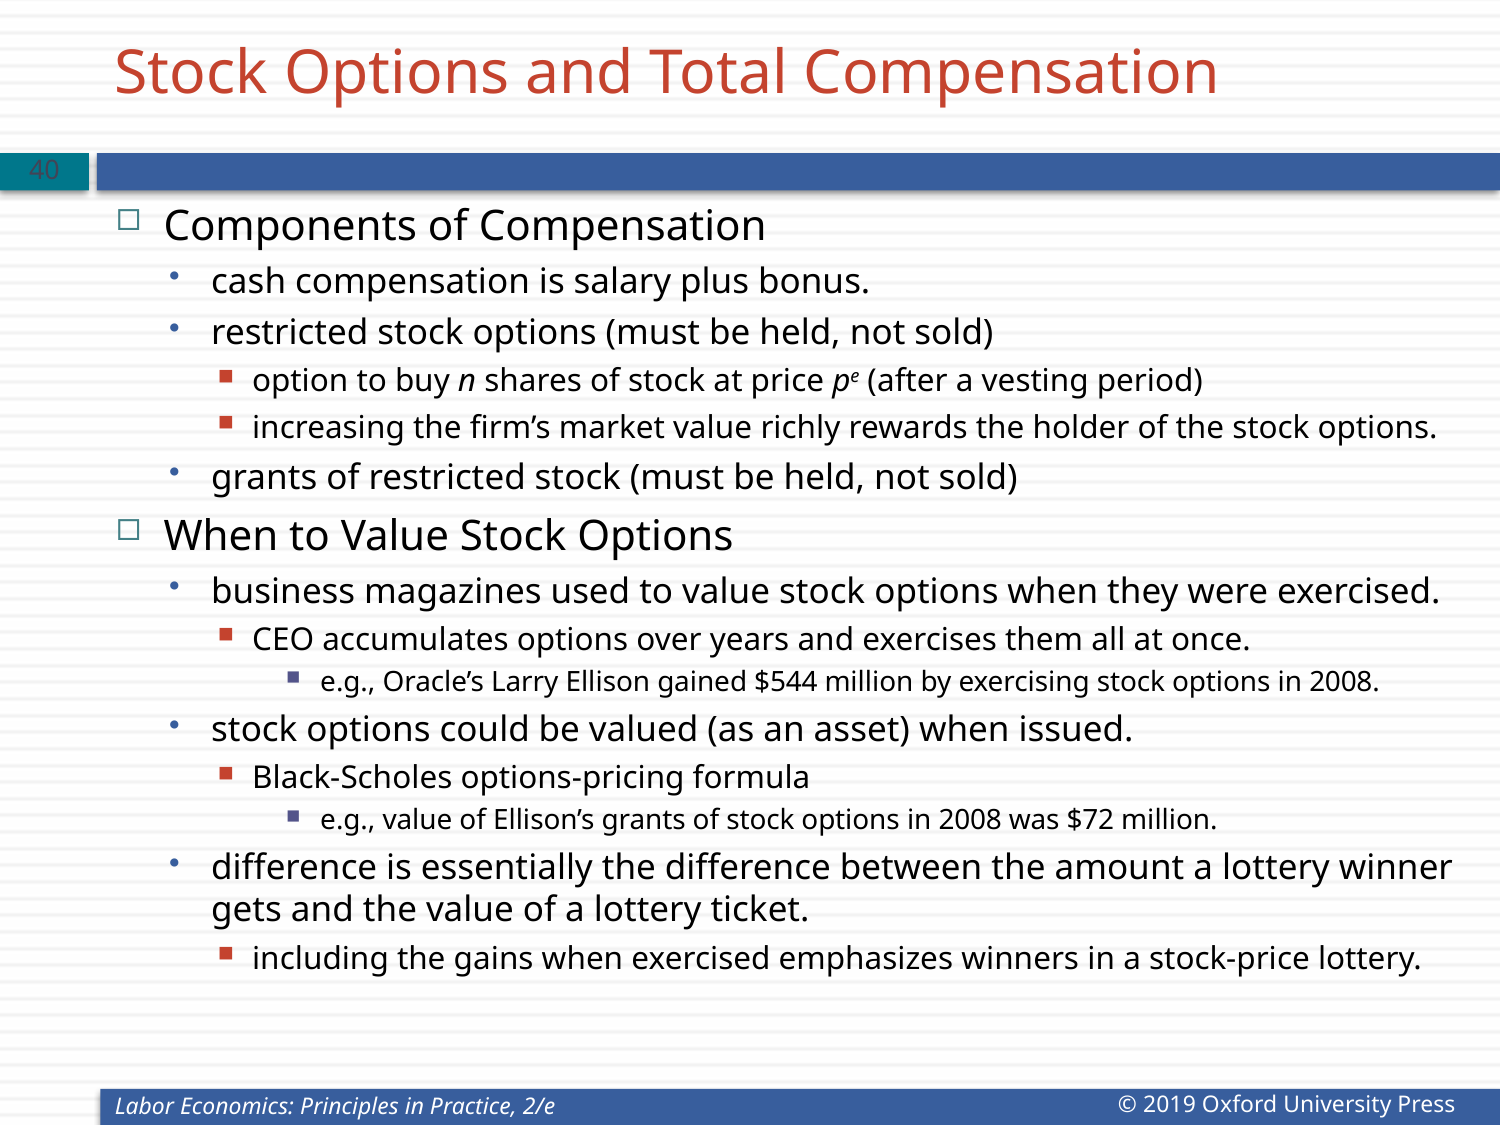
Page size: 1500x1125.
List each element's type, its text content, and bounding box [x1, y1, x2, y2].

footer © 2019 Oxford University Press [825, 1090, 1471, 1125]
list Components of Compensation cash compensation is salary plus bonus. restricted stock options (must be held, not sold) option to buy n shares of stock at price pe (after a vesting period) increasing the firm’s market value richly rewards the holder of the stock options. grants of restricted stock (must be held, not sold) When to Value Stock Options business magazines used to value stock options when they were exercised. CEO accumulates options over years and exercises them all at once. e.g., Oracle’s Larry Ellison gained $544 million by exercising stock options in 2008. stock options could be valued (as an asset) when issued. Black-Scholes options-pricing formula e.g., value of Ellison’s grants of stock options in 2008 was $72 million. difference is essentially the difference between the amount a lottery winner gets and the value of a lottery ticket. including the gains when exercised emphasizes winners in a stock-price lottery. [101, 190, 1473, 1084]
slide_number Labor Economics: Principles in Practice, 2/e [99, 1090, 745, 1125]
slide_number 39 [0, 153, 89, 191]
title Stock Options and Total Compensation [99, 1, 1472, 136]
